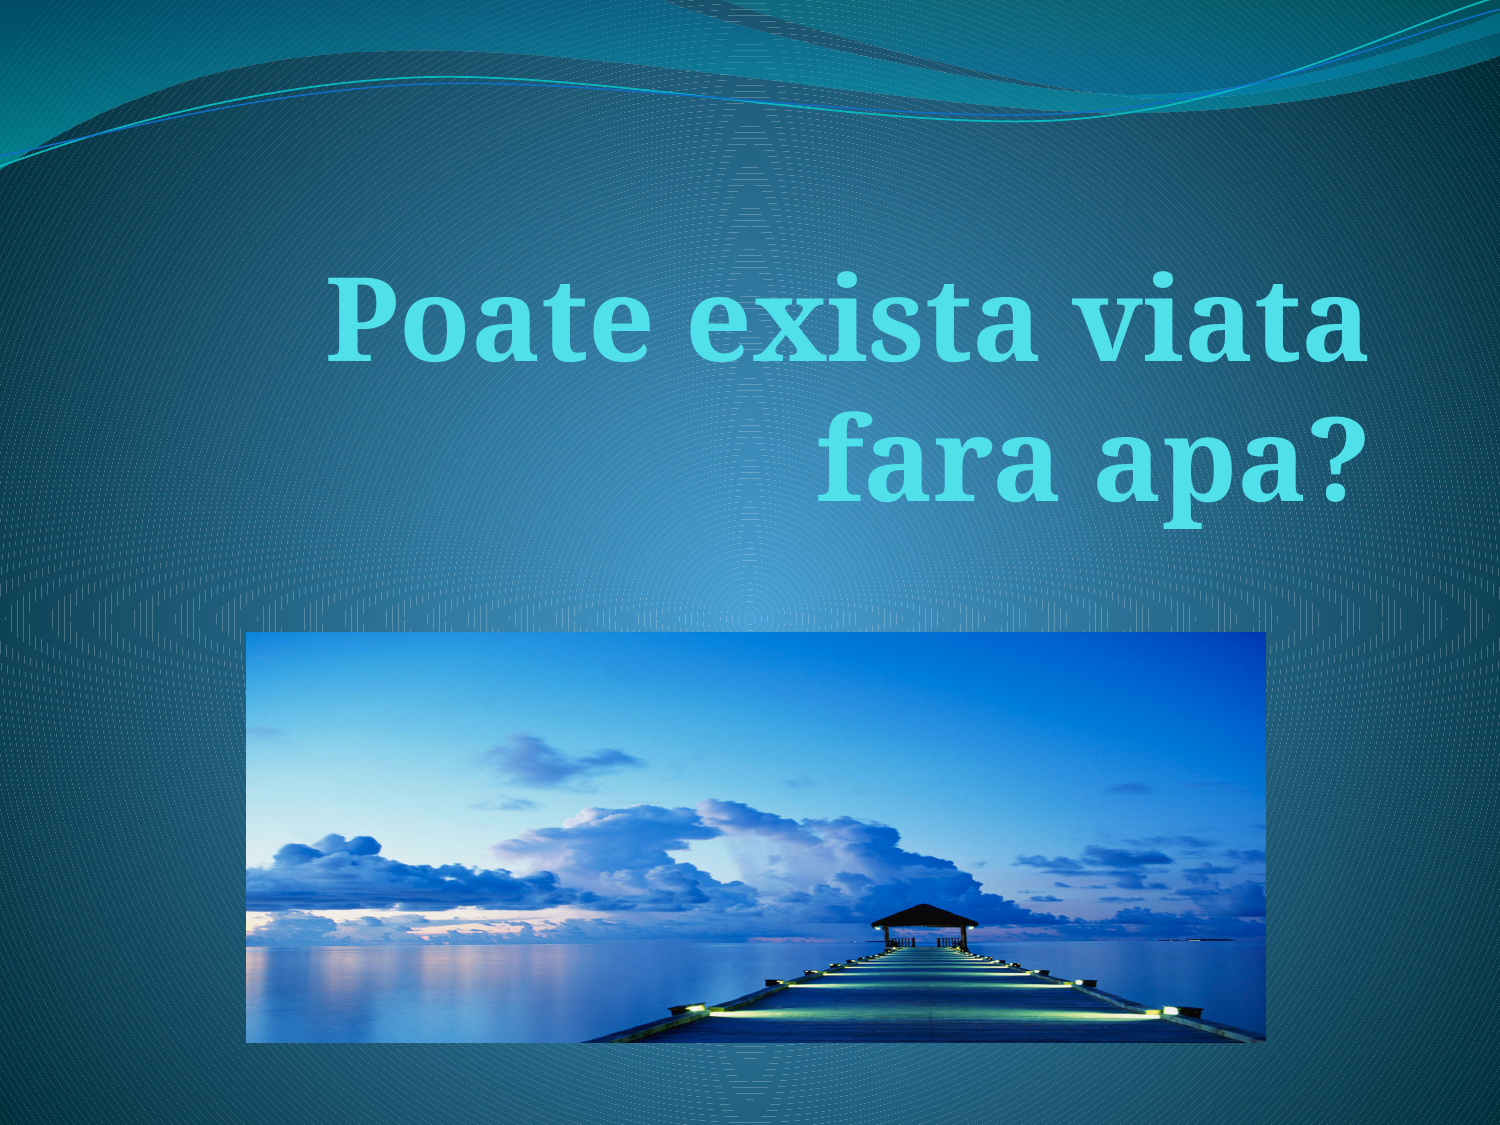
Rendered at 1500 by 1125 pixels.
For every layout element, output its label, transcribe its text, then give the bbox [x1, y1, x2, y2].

picture [245, 632, 1266, 1044]
title Poate exista viata fara apa? [87, 224, 1376, 525]
